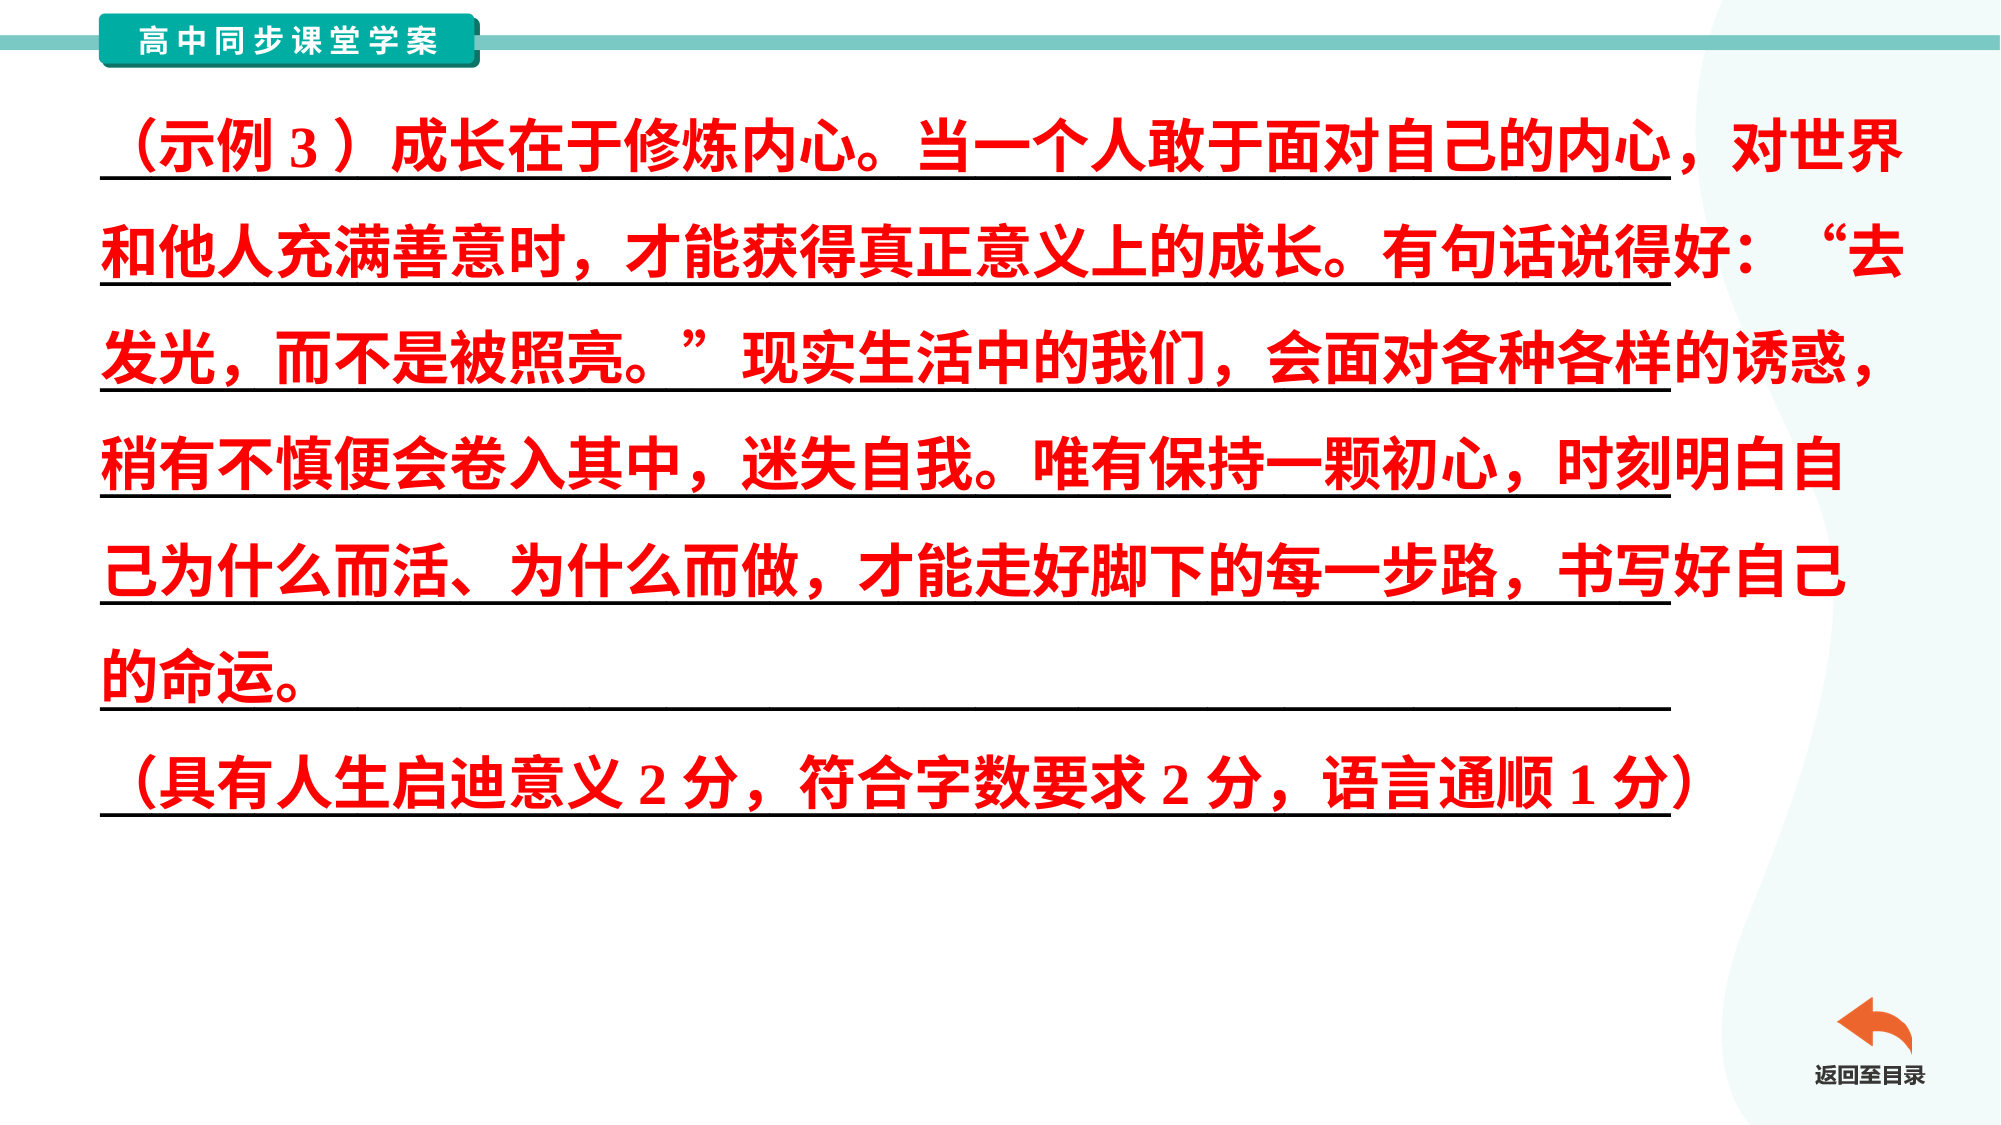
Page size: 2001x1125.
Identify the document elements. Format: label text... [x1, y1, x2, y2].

picture [0, 0, 2000, 1125]
text_box （示例3）成长在于修炼内心。当一个人敢于面对自己的内心，对世界 和他人充满善意时，才能获得真正意义上的成长。有句话说得好：“去 发光，而不是被照亮。”现实生活中的我们，会面对各种各样的诱惑， 稍有不慎便会卷入其中，迷失自我。唯有保持一颗初心，时刻明白自 己为什么而活、为什么而做，才能走好脚下的每一步路，书写好自己 的命运。 （具有人生启迪意义2分，符合字数要求2分，语言通顺1分） [100, 72, 1899, 817]
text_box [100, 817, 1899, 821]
